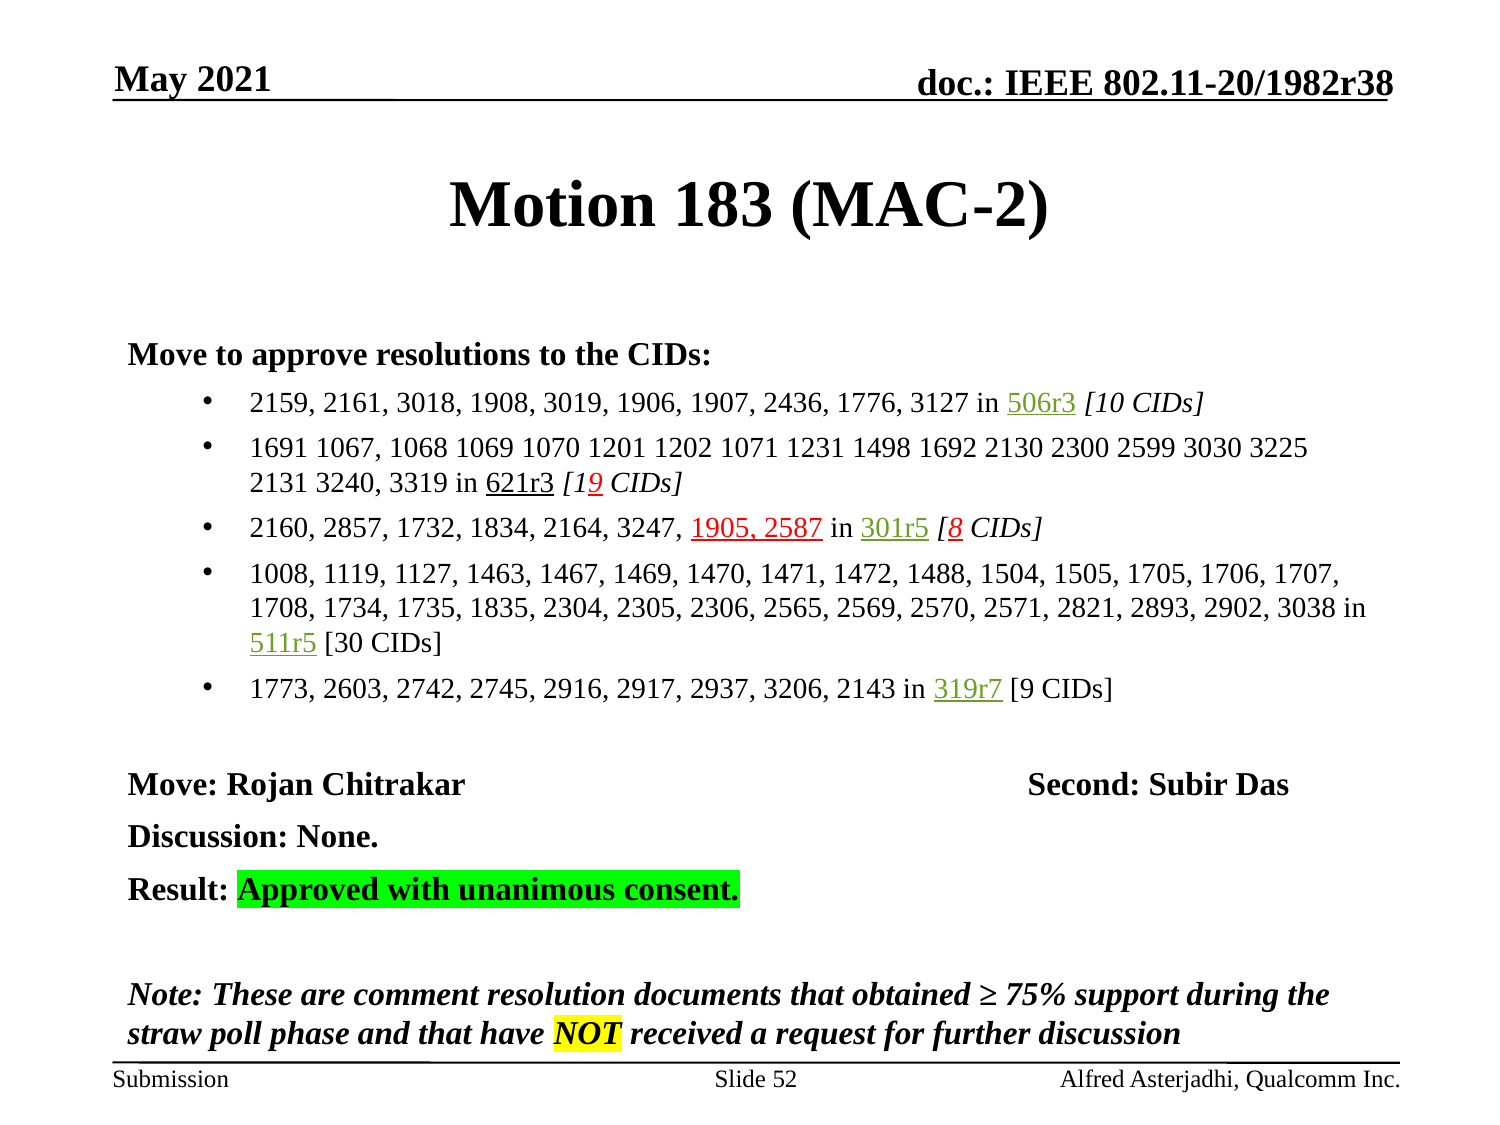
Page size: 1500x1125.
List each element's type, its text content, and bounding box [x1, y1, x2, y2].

list Move to approve resolutions to the CIDs: 2159, 2161, 3018, 1908, 3019, 1906, 1907, 2436, 1776, 3127 in 506r3 [10 CIDs] 1691 1067, 1068 1069 1070 1201 1202 1071 1231 1498 1692 2130 2300 2599 3030 3225 2131 3240, 3319 in 621r3 [19 CIDs] 2160, 2857, 1732, 1834, 2164, 3247, 1905, 2587 in 301r5 [8 CIDs] 1008, 1119, 1127, 1463, 1467, 1469, 1470, 1471, 1472, 1488, 1504, 1505, 1705, 1706, 1707, 1708, 1734, 1735, 1835, 2304, 2305, 2306, 2565, 2569, 2570, 2571, 2821, 2893, 2902, 3038 in 511r5 [30 CIDs] 1773, 2603, 2742, 2745, 2916, 2917, 2937, 3206, 2143 in 319r7 [9 CIDs] Move: Rojan Chitrakar Second: Subir Das Discussion: None. Result: Approved with unanimous consent. Note: These are comment resolution documents that obtained ≥ 75% support during the straw poll phase and that have NOT received a request for further discussion [112, 324, 1388, 1063]
footer Alfred Asterjadhi, Qualcomm Inc. [878, 1061, 1402, 1093]
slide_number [114, 54, 423, 100]
slide_number Slide 52 [712, 1061, 800, 1123]
title Motion 183 (MAC-2) [112, 112, 1388, 288]
